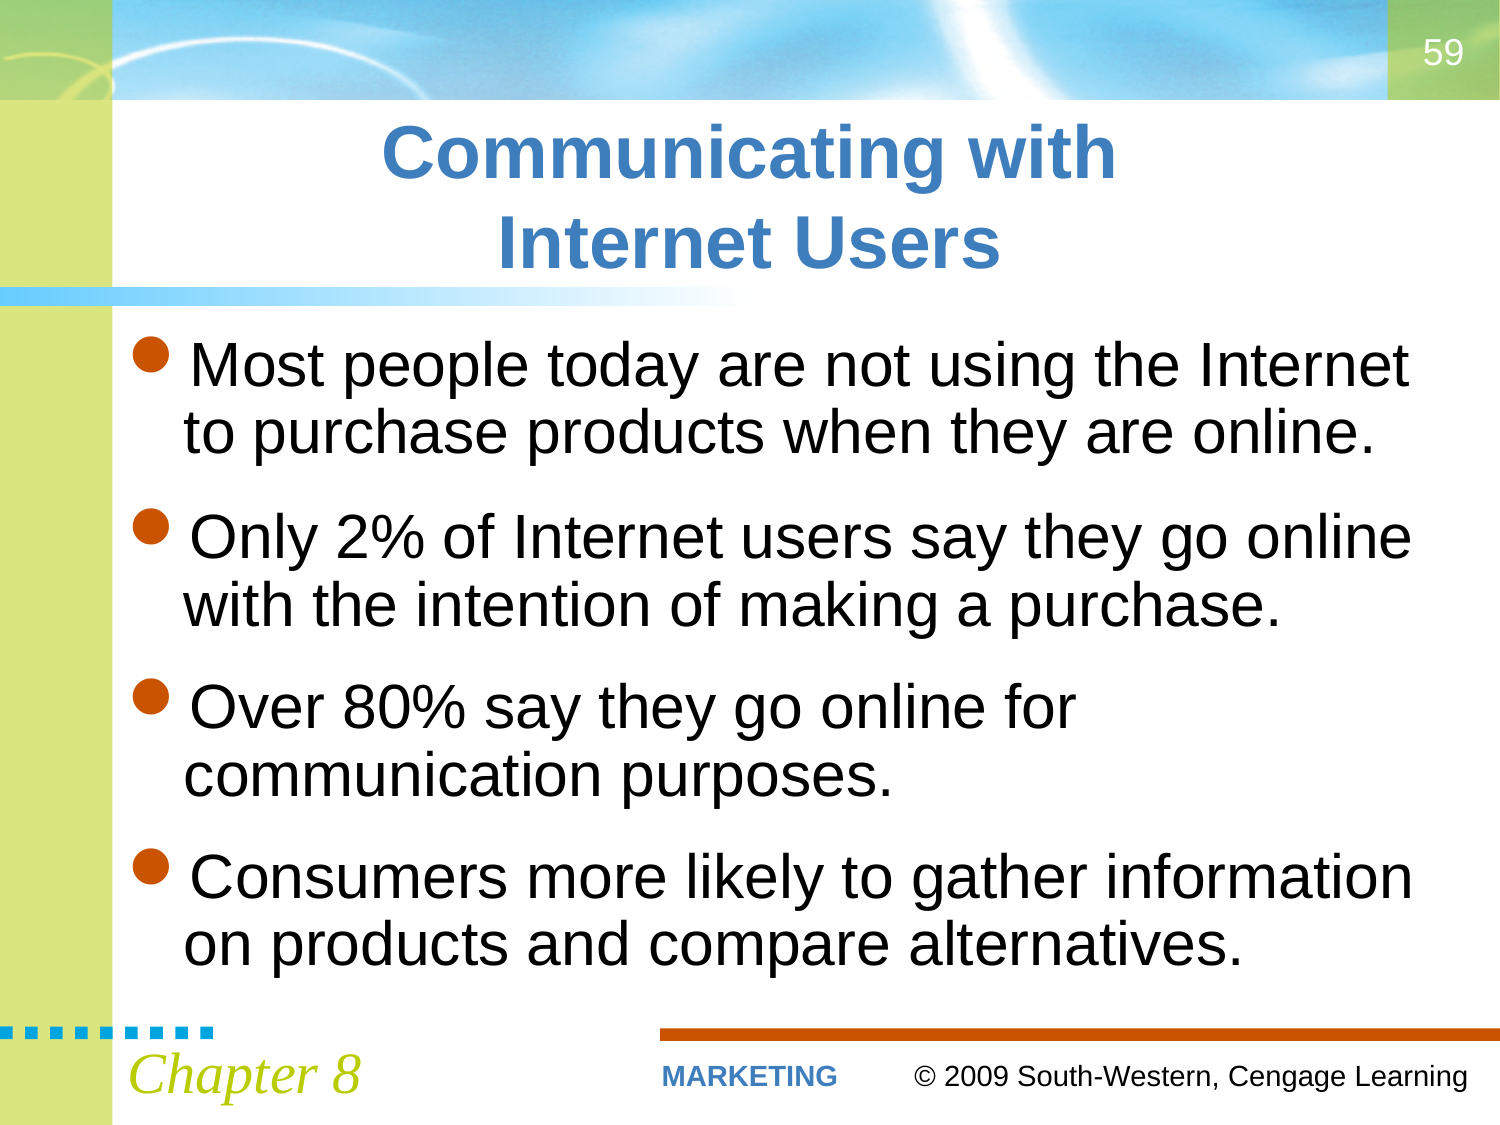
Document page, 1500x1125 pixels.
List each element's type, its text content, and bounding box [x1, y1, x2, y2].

title Communicating with Internet Users [112, 99, 1388, 288]
slide_number 59 [1387, 0, 1500, 101]
list Most people today are not using the Internet to purchase products when they are online. Only 2% of Internet users say they go online with the intention of making a purchase. Over 80% say they go online for communication purposes. Consumers more likely to gather information on products and compare alternatives. [112, 324, 1463, 1001]
footer Chapter 8 [112, 1012, 638, 1113]
